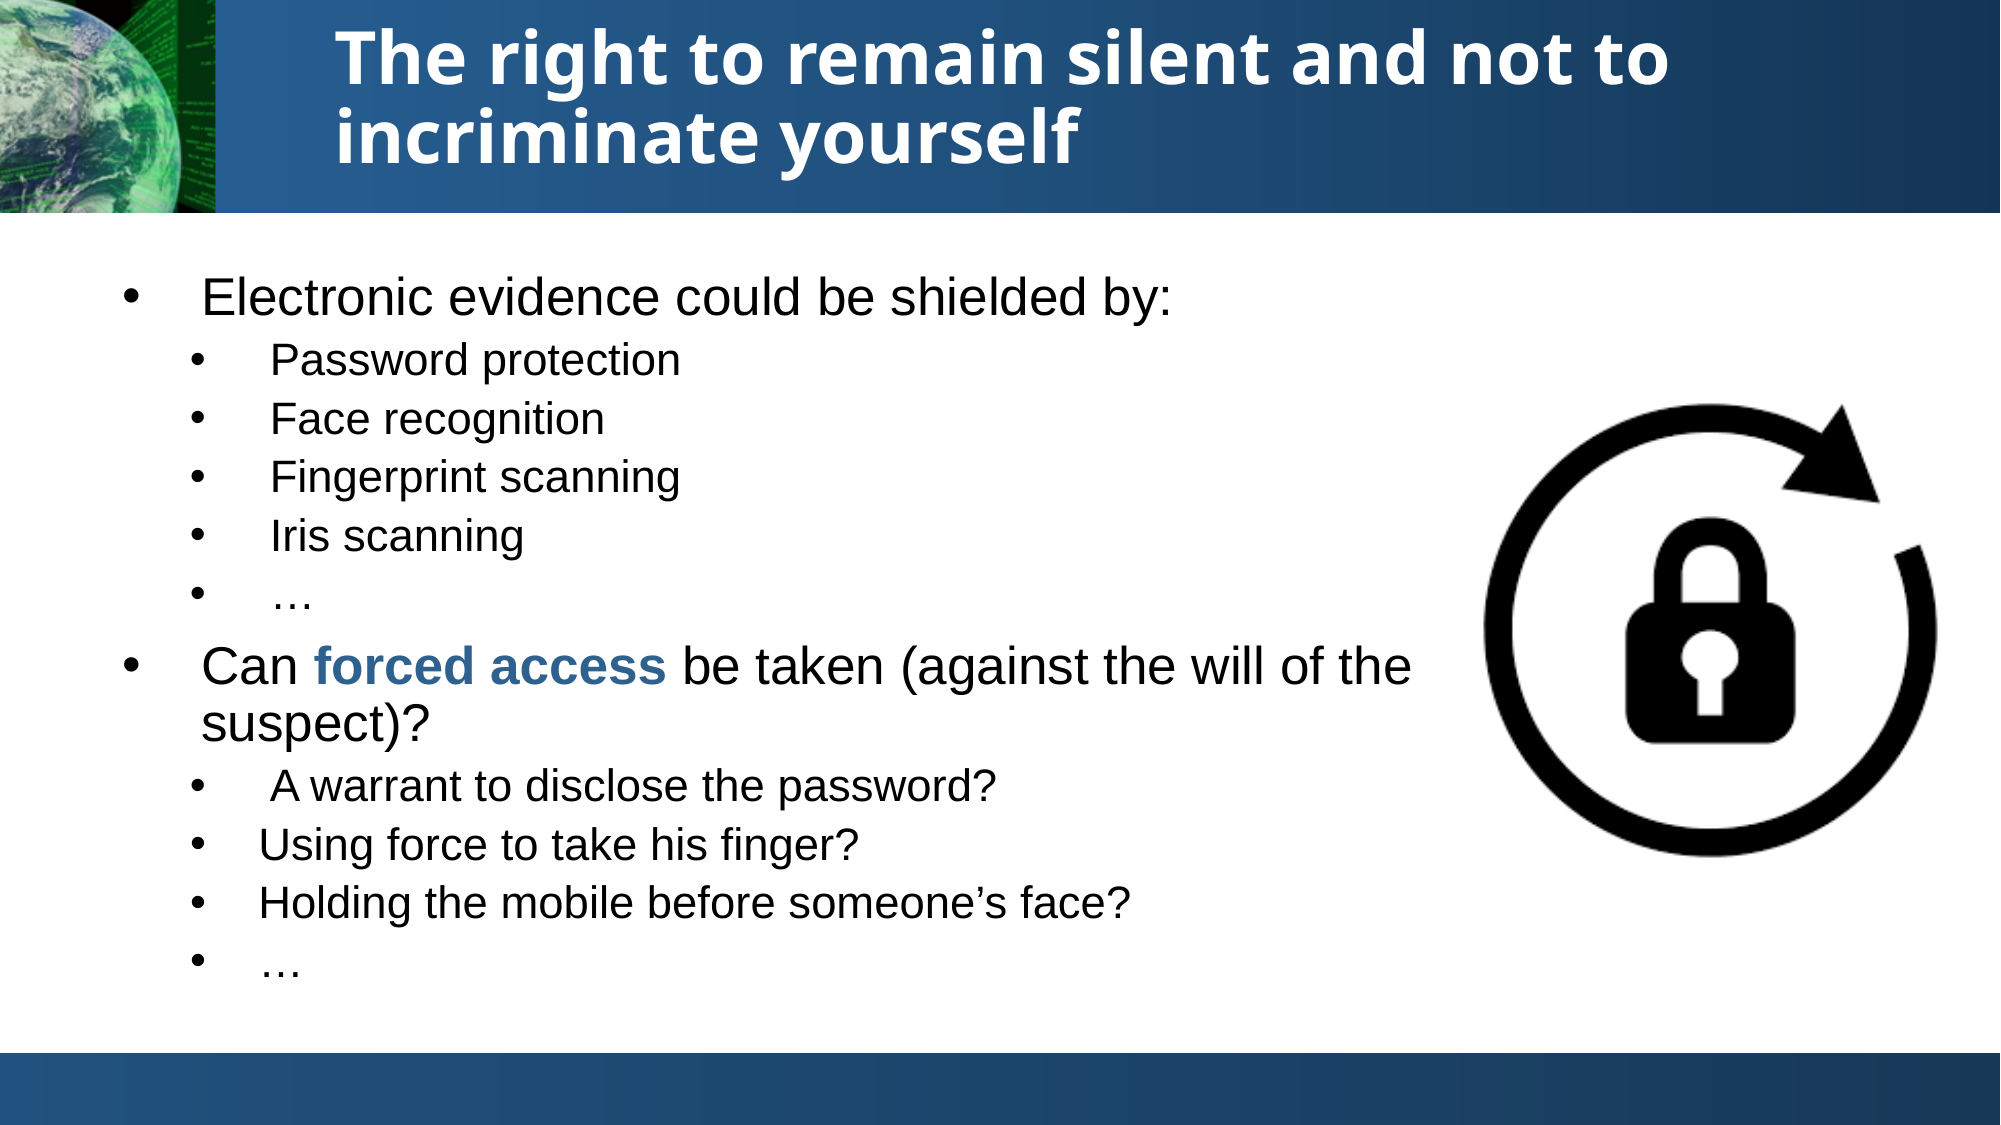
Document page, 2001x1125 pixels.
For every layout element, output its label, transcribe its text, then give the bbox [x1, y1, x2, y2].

picture [0, 0, 2000, 213]
list Electronic evidence could be shielded by: Password protection Face recognition Fingerprint scanning Iris scanning … Can forced access be taken (against the will of the suspect)? A warrant to disclose the password? Using force to take his finger? Holding the mobile before someone’s face? … [107, 262, 1455, 1000]
title The right to remain silent and not to incriminate yourself [319, 12, 1711, 188]
picture [1480, 400, 1942, 863]
